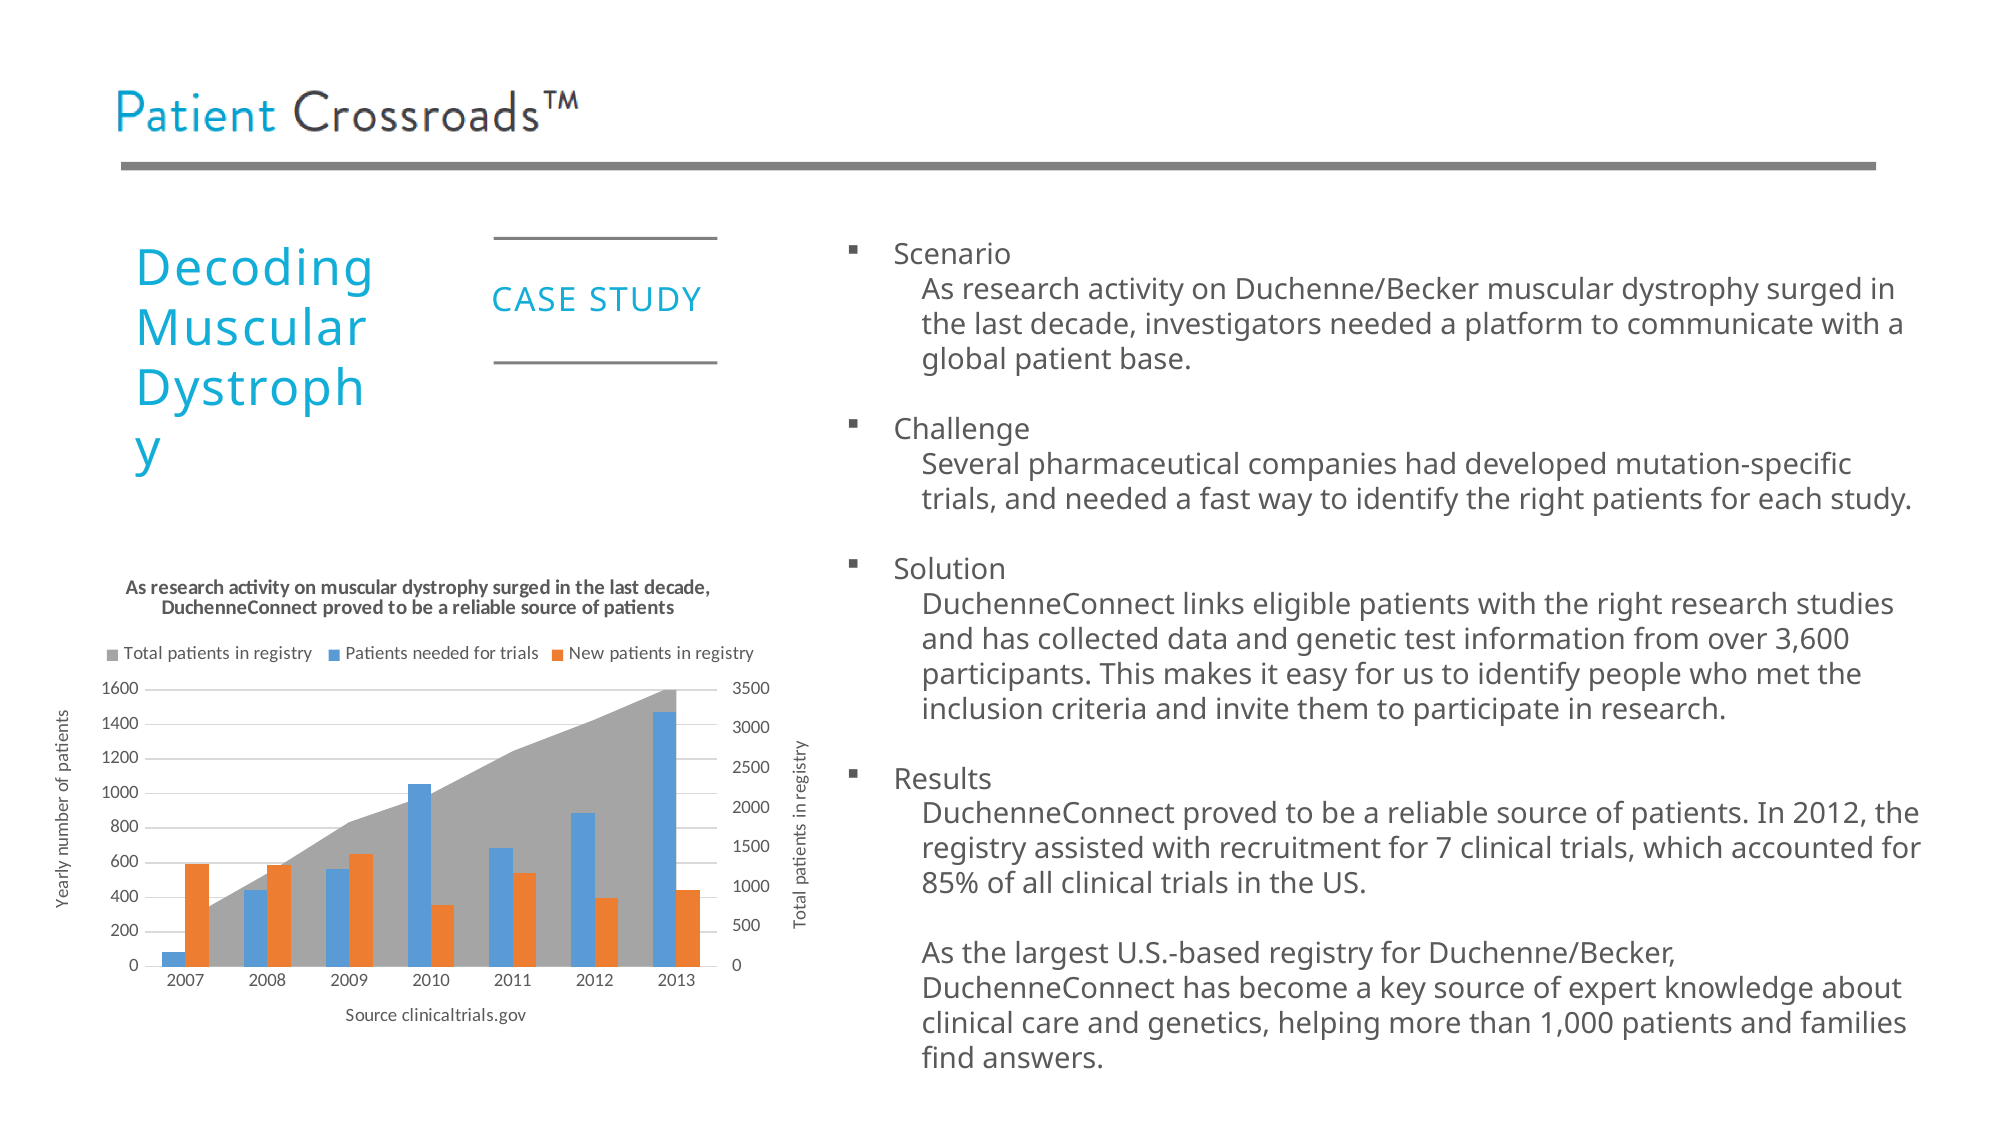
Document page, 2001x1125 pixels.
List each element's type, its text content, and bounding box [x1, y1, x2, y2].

text_box [492, 235, 719, 242]
text_box CASE STUDY [476, 270, 765, 326]
text_box [119, 160, 1878, 172]
chart [28, 557, 833, 1057]
text_box Scenario As research activity on Duchenne/Becker muscular dystrophy surged in the last decade, investigators needed a platform to communicate with a global patient base. Challenge Several pharmaceutical companies had developed mutation-specific trials, and needed a fast way to identify the right patients for each study. Solution DuchenneConnect links eligible patients with the right research studies and has collected data and genetic test information from over 3,600 participants. This makes it easy for us to identify people who met the inclusion criteria and invite them to participate in research. Results DuchenneConnect proved to be a reliable source of patients. In 2012, the registry assisted with recruitment for 7 clinical trials, which accounted for 85% of all clinical trials in the US. As the largest U.S.-based registry for Duchenne/Becker, DuchenneConnect has become a key source of expert knowledge about clinical care and genetics, helping more than 1,000 patients and families find answers. [831, 228, 1940, 1082]
text_box [492, 359, 719, 366]
text_box Decoding Muscular Dystrophy [121, 227, 409, 483]
picture [105, 82, 584, 136]
